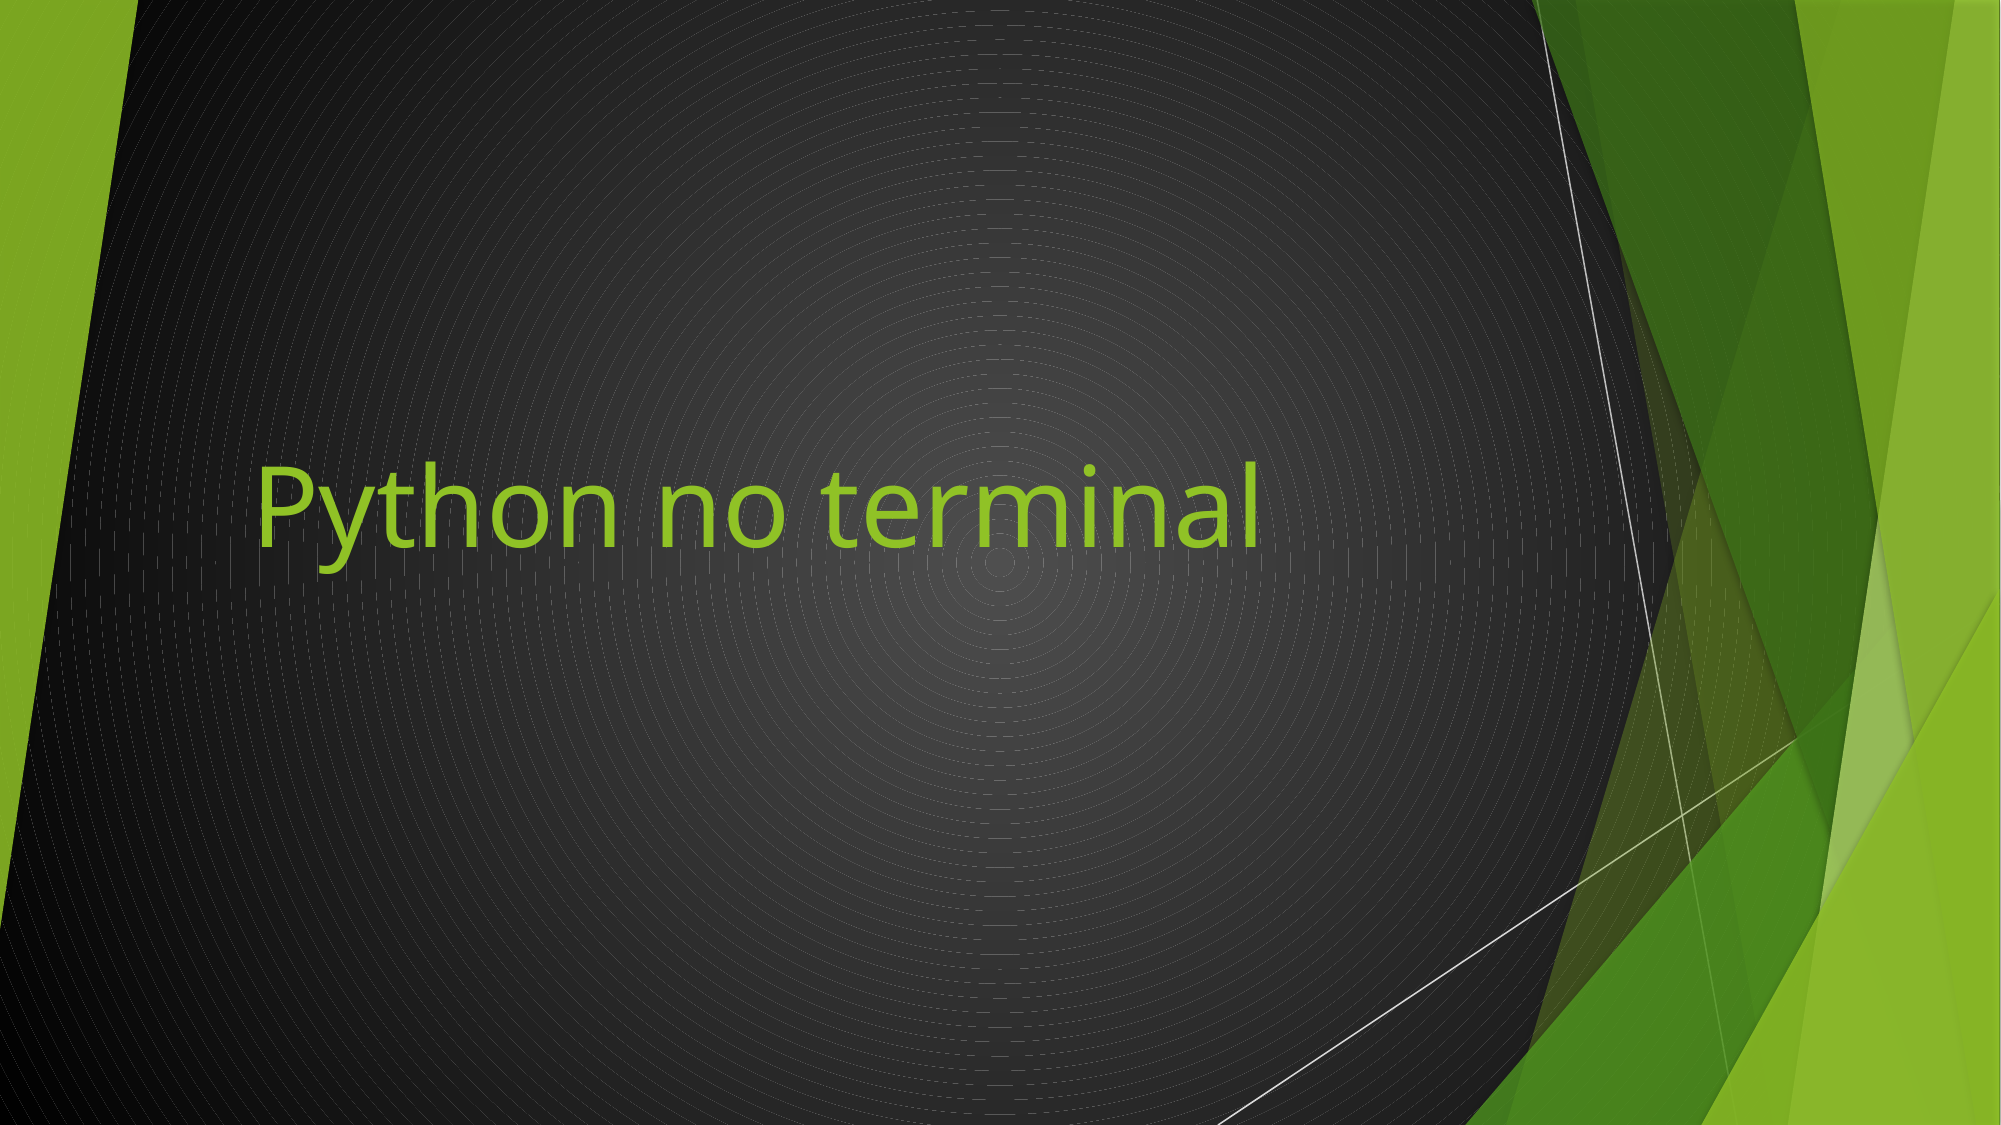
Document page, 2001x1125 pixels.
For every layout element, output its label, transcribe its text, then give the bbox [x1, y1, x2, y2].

title Python no terminal [157, 157, 1282, 848]
